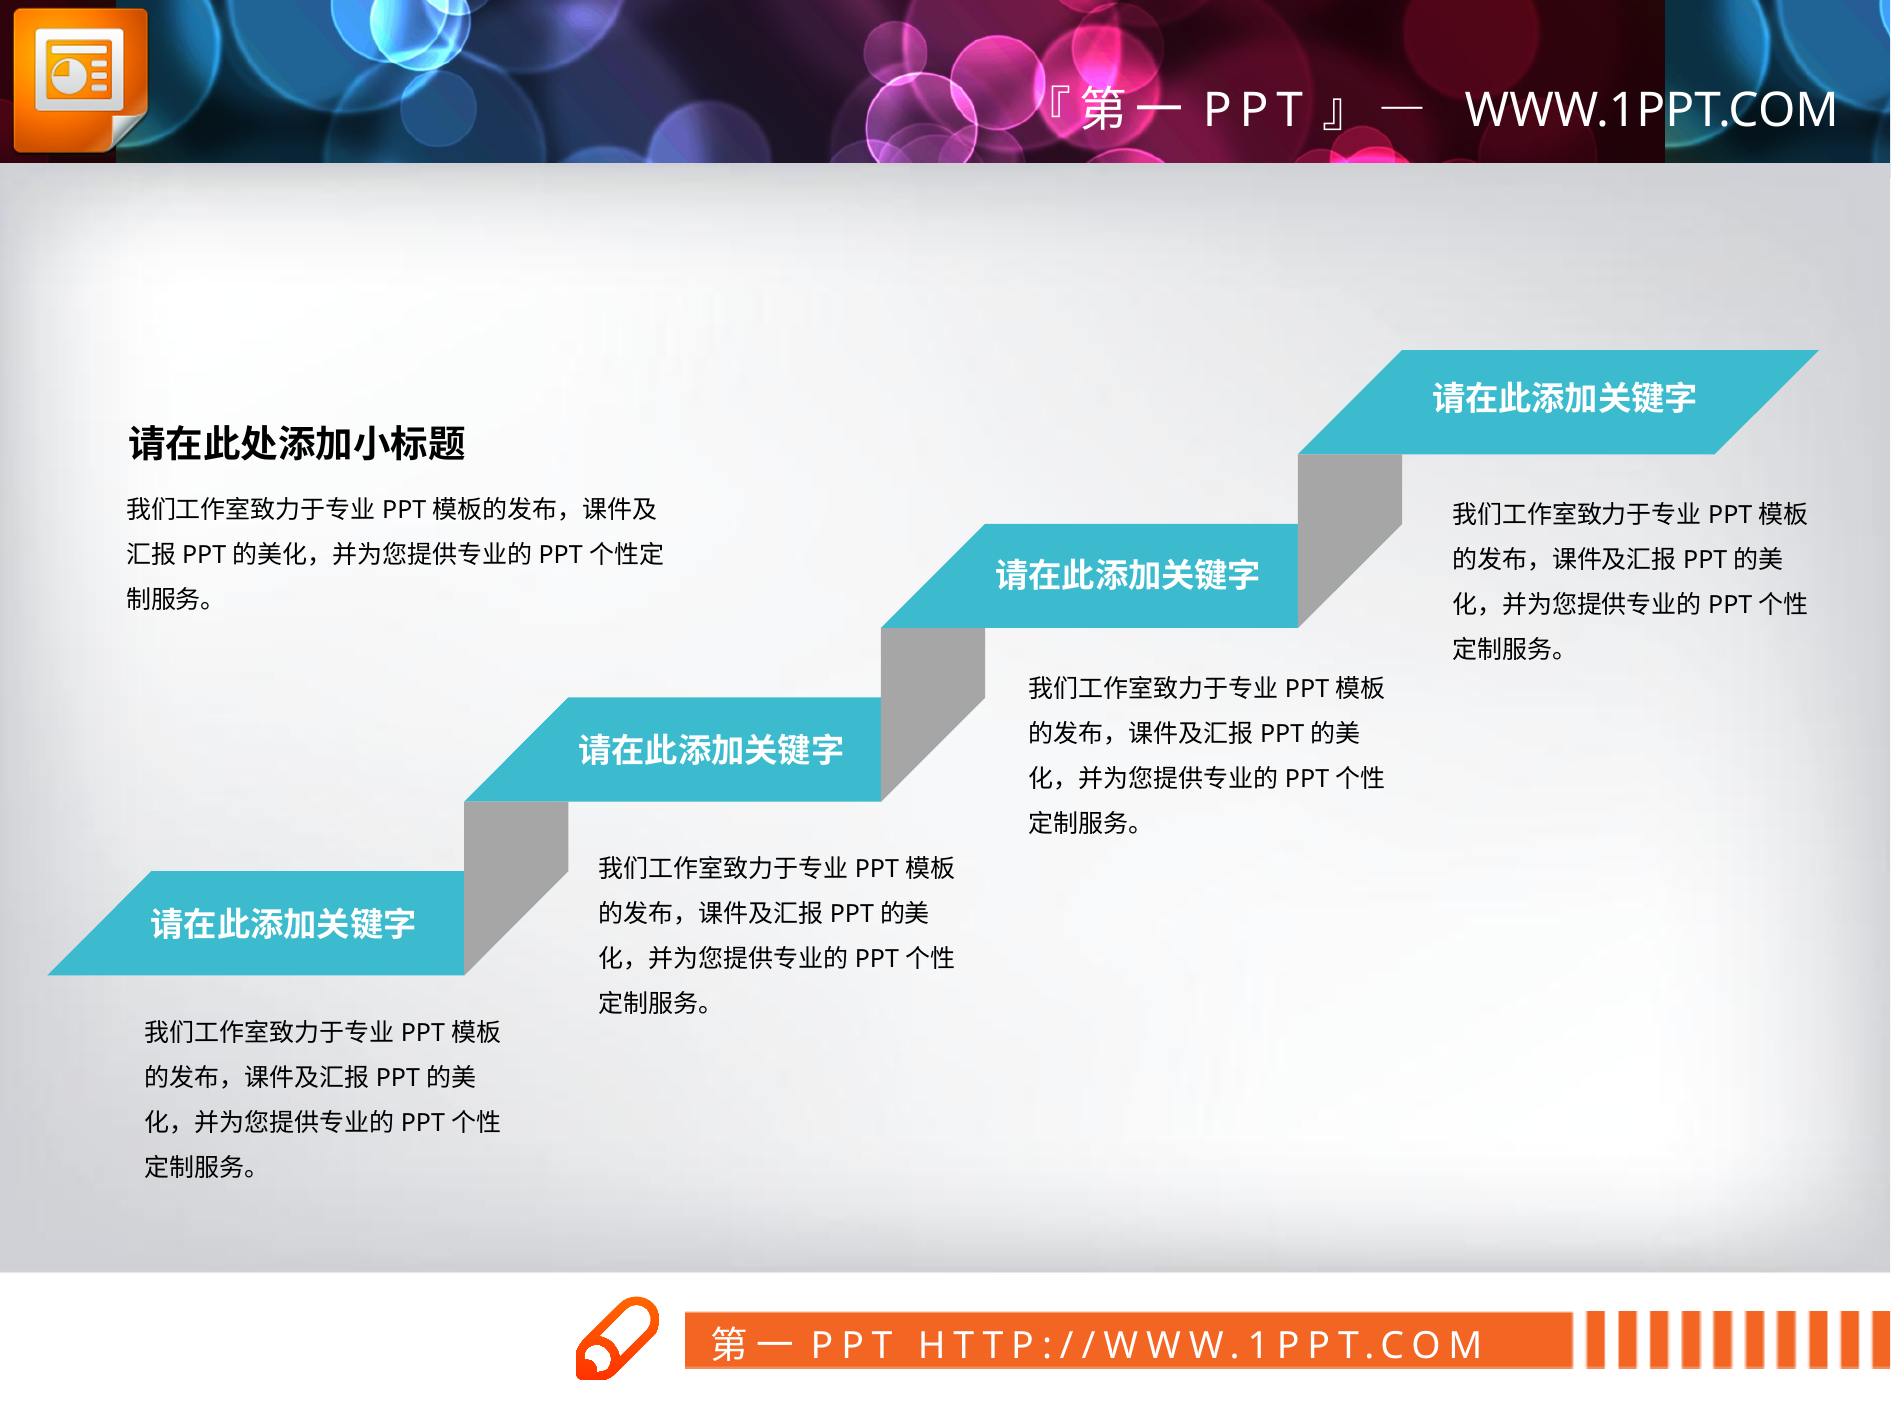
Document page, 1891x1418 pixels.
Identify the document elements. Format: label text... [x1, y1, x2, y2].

text_box 我们工作室致力于专业PPT模板的发布，课件及汇报PPT的美化，并为您提供专业的PPT个性定制服务。 [111, 470, 696, 621]
text_box [545, 697, 875, 802]
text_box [1297, 349, 1820, 629]
text_box 我们工作室致力于专业PPT模板的发布，课件及汇报PPT的美化，并为您提供专业的PPT个性定制服务。 [130, 994, 532, 1189]
text_box [963, 523, 1292, 628]
text_box 请在此处添加小标题 [113, 412, 481, 470]
picture [0, 0, 1891, 1275]
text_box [46, 870, 458, 976]
text_box 我们工作室致力于专业PPT模板的发布，课件及汇报PPT的美化，并为您提供专业的PPT个性定制服务。 [1437, 476, 1839, 671]
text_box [463, 721, 862, 976]
picture [685, 1311, 1891, 1369]
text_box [880, 546, 1279, 802]
text_box 我们工作室致力于专业PPT模板的发布，课件及汇报PPT的美化，并为您提供专业的PPT个性定制服务。 [1014, 650, 1416, 845]
text_box 我们工作室致力于专业PPT模板的发布，课件及汇报PPT的美化，并为您提供专业的PPT个性定制服务。 [584, 830, 986, 1025]
